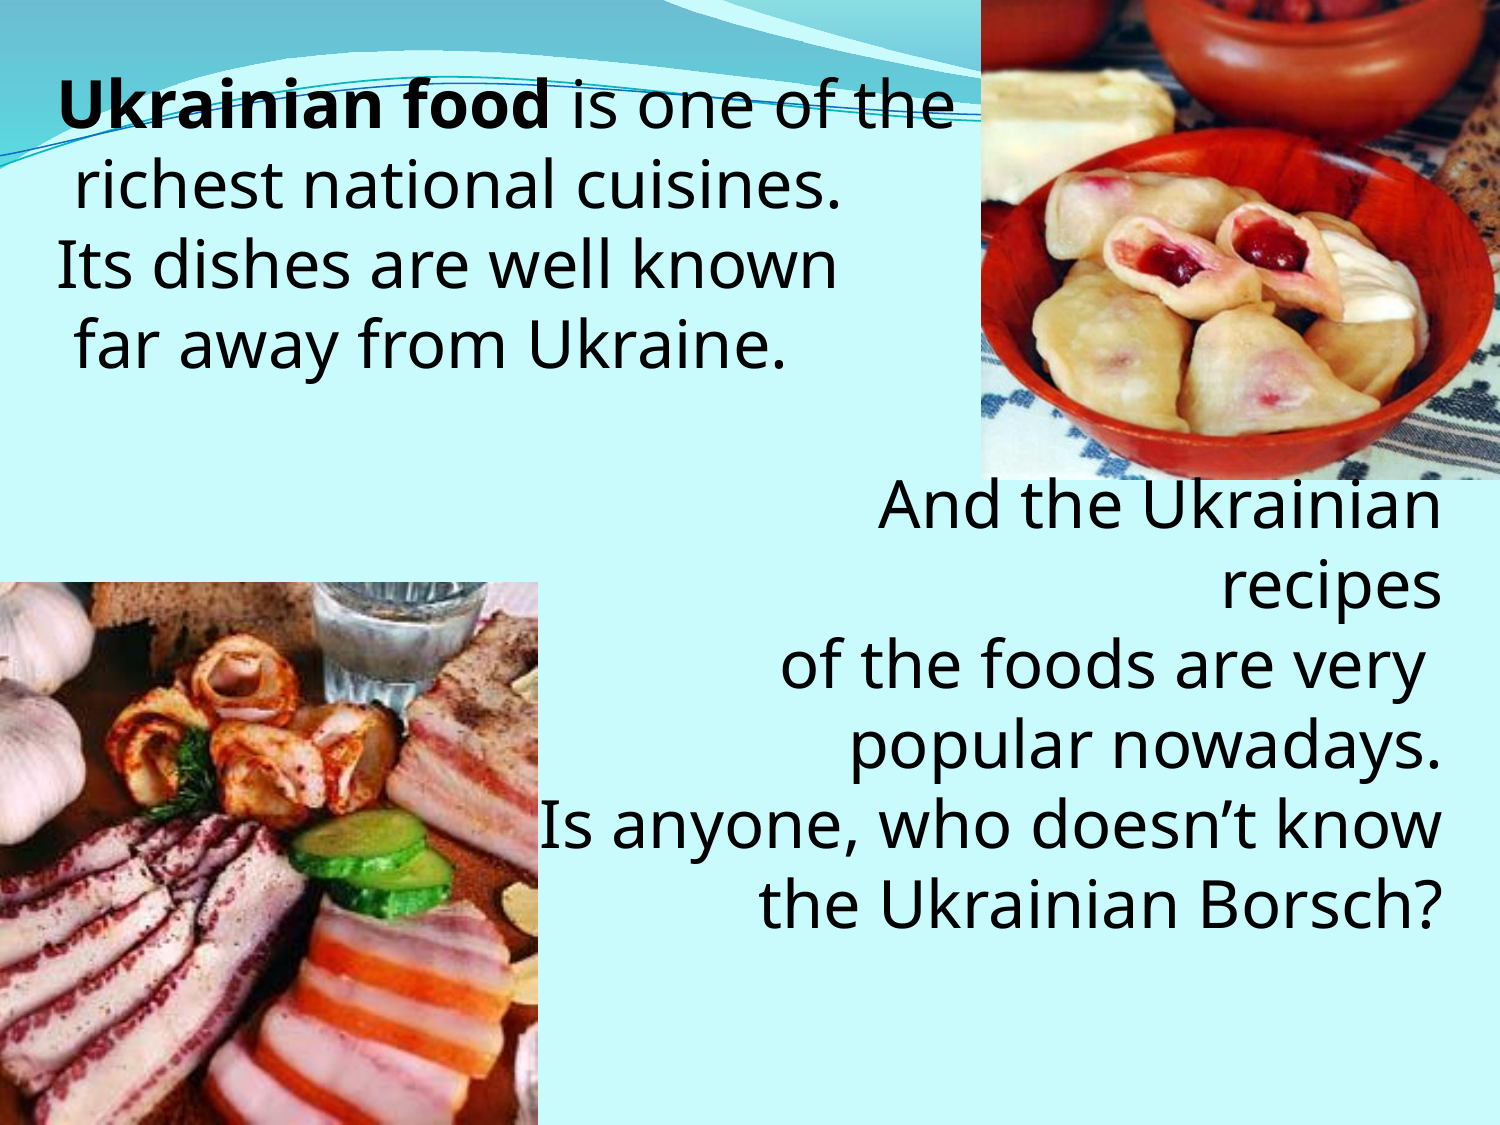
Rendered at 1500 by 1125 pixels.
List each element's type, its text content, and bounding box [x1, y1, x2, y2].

picture [0, 581, 538, 1125]
picture [980, 0, 1500, 481]
text_box Ukrainian food is one of the richest national cuisines. Its dishes are well known far away from Ukraine. And the Ukrainian recipes of the foods are very popular nowadays. Is anyone, who doesn’t know the Ukrainian Borsch? [41, 54, 1459, 949]
